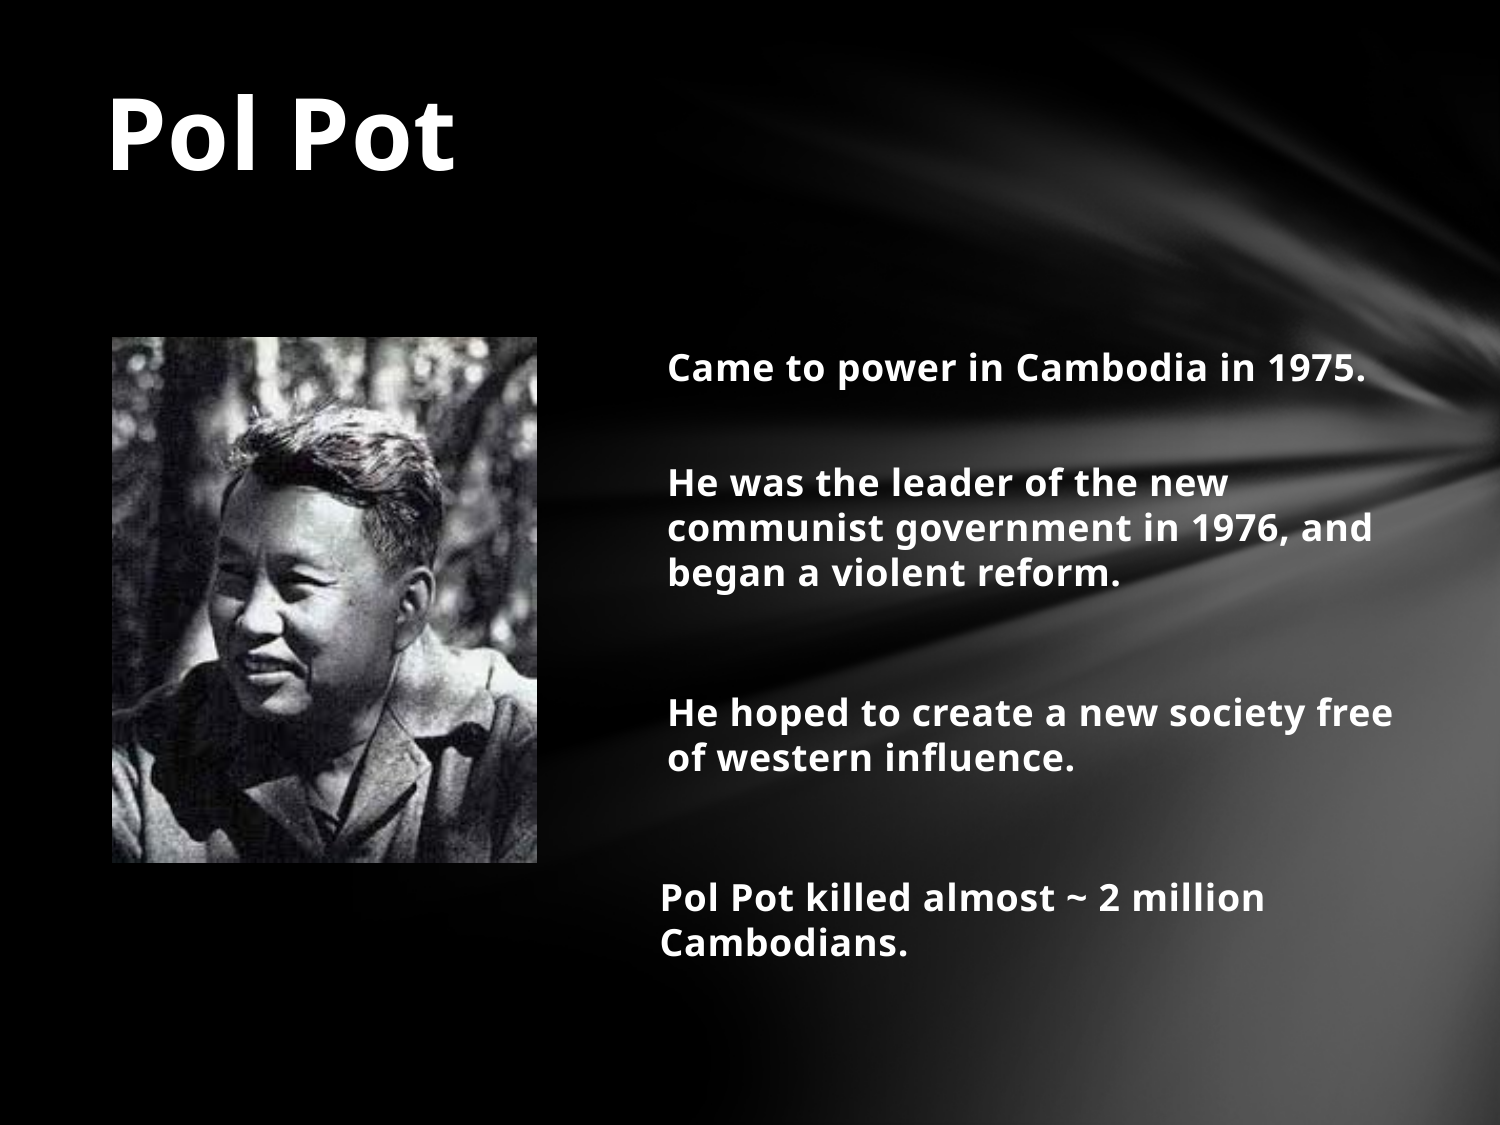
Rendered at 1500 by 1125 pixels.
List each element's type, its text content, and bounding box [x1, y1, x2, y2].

picture [112, 337, 537, 863]
list Pol Pot [68, 62, 494, 318]
list Came to power in Cambodia in 1975. He was the leader of the new communist government in 1976, and began a violent reform. He hoped to create a new society free of western influence. Pol Pot killed almost ~ 2 million Cambodians. [644, 336, 1413, 988]
